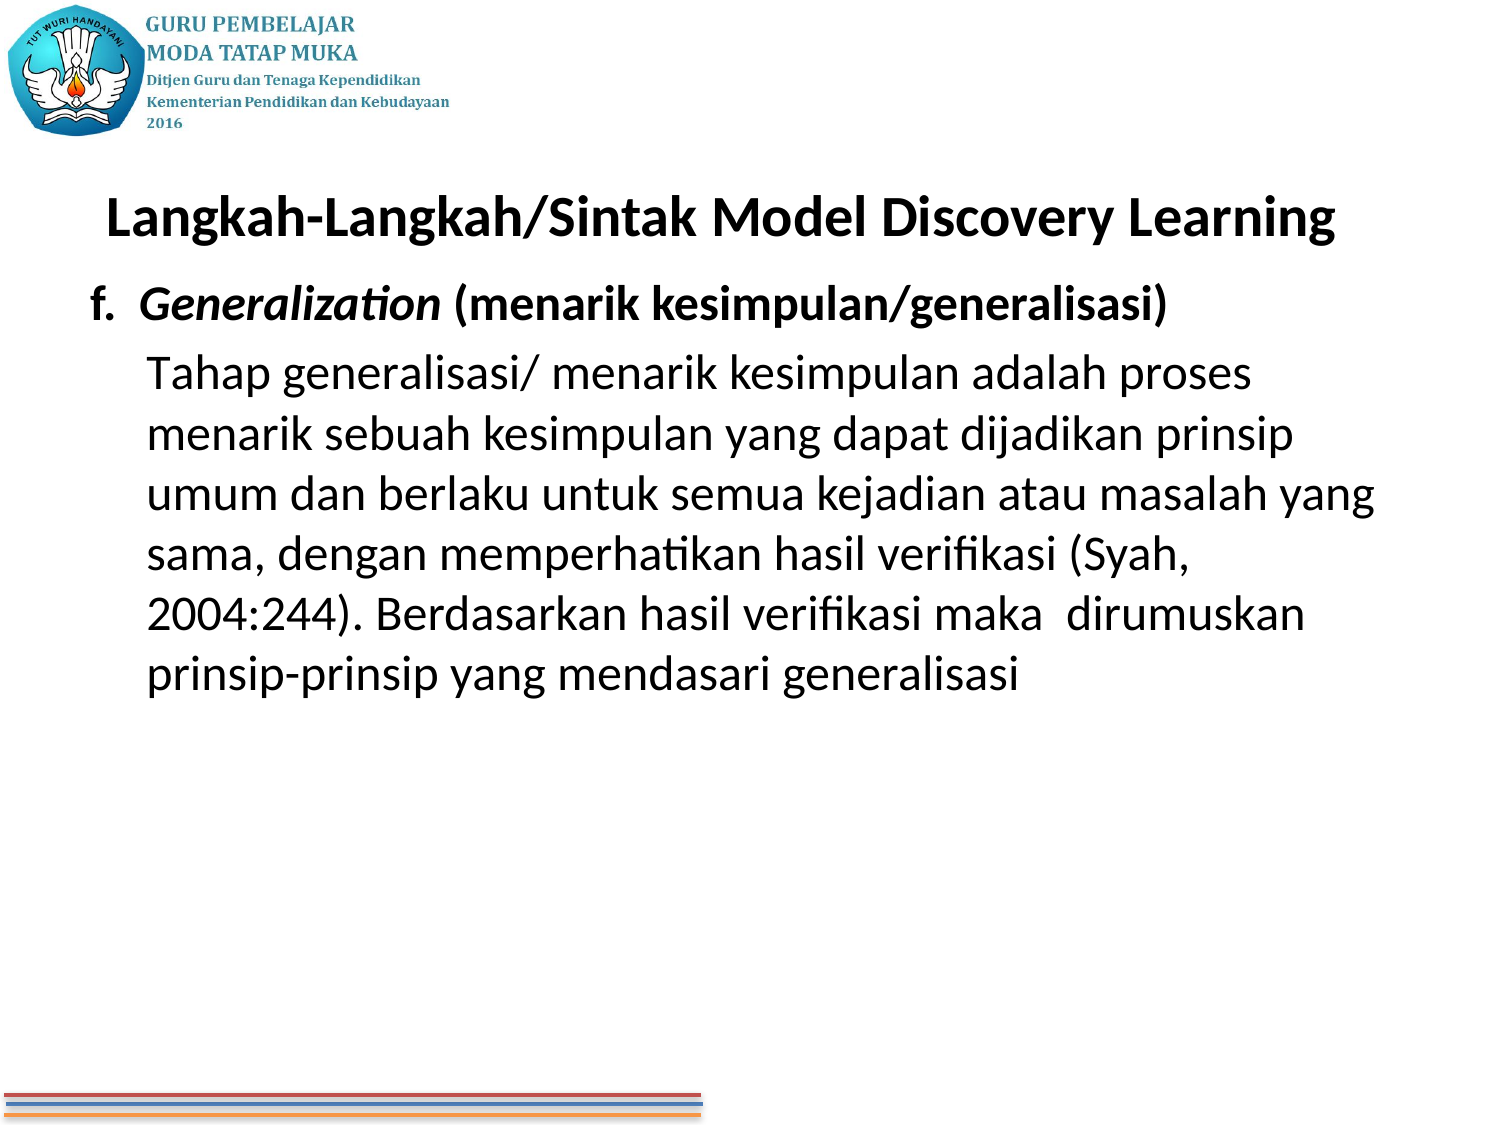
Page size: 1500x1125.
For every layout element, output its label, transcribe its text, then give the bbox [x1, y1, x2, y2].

picture [4, 0, 455, 139]
list f. Generalization (menarik kesimpulan/generalisasi) Tahap generalisasi/ menarik kesimpulan adalah proses menarik sebuah kesimpulan yang dapat dijadikan prinsip umum dan berlaku untuk semua kejadian atau masalah yang sama, dengan memperhatikan hasil verifikasi (Syah, 2004:244). Berdasarkan hasil verifikasi maka dirumuskan prinsip-prinsip yang mendasari generalisasi [75, 262, 1425, 1005]
title Langkah-Langkah/Sintak Model Discovery Learning [46, 160, 1397, 266]
